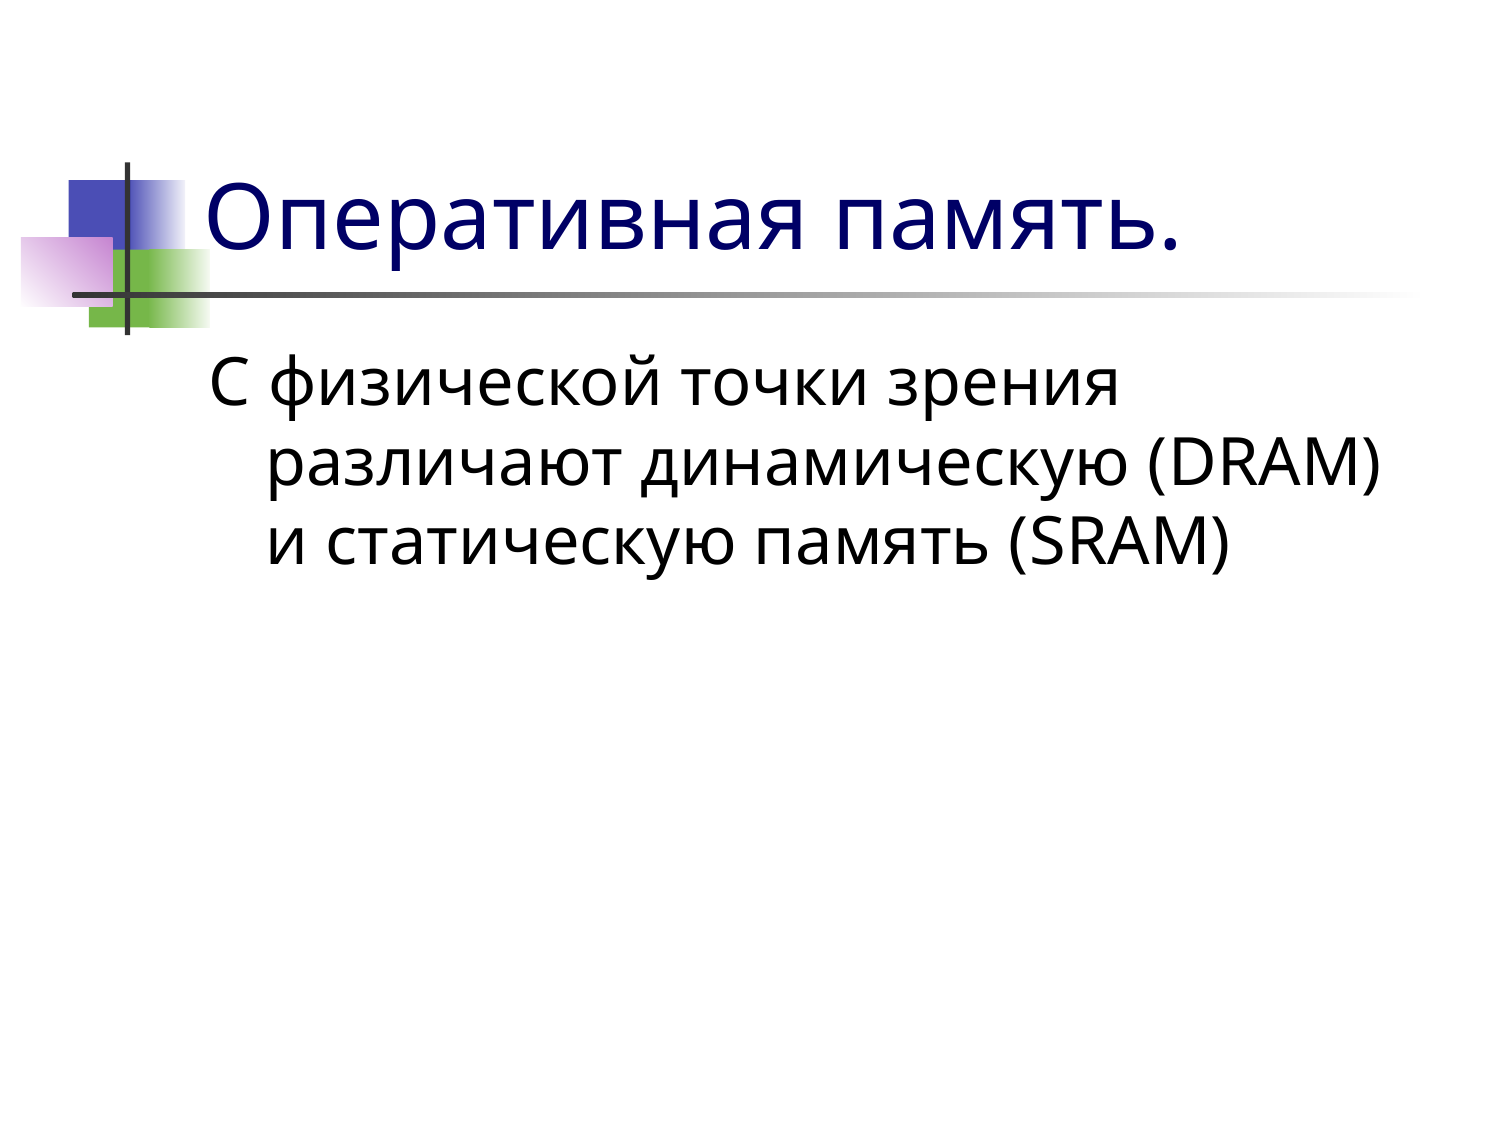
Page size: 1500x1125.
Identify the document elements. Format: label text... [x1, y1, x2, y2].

title Оперативная память. [188, 34, 1468, 276]
list С физической точки зрения различают динамическую (DRAM) и статическую память (SRAM) [193, 330, 1470, 1007]
